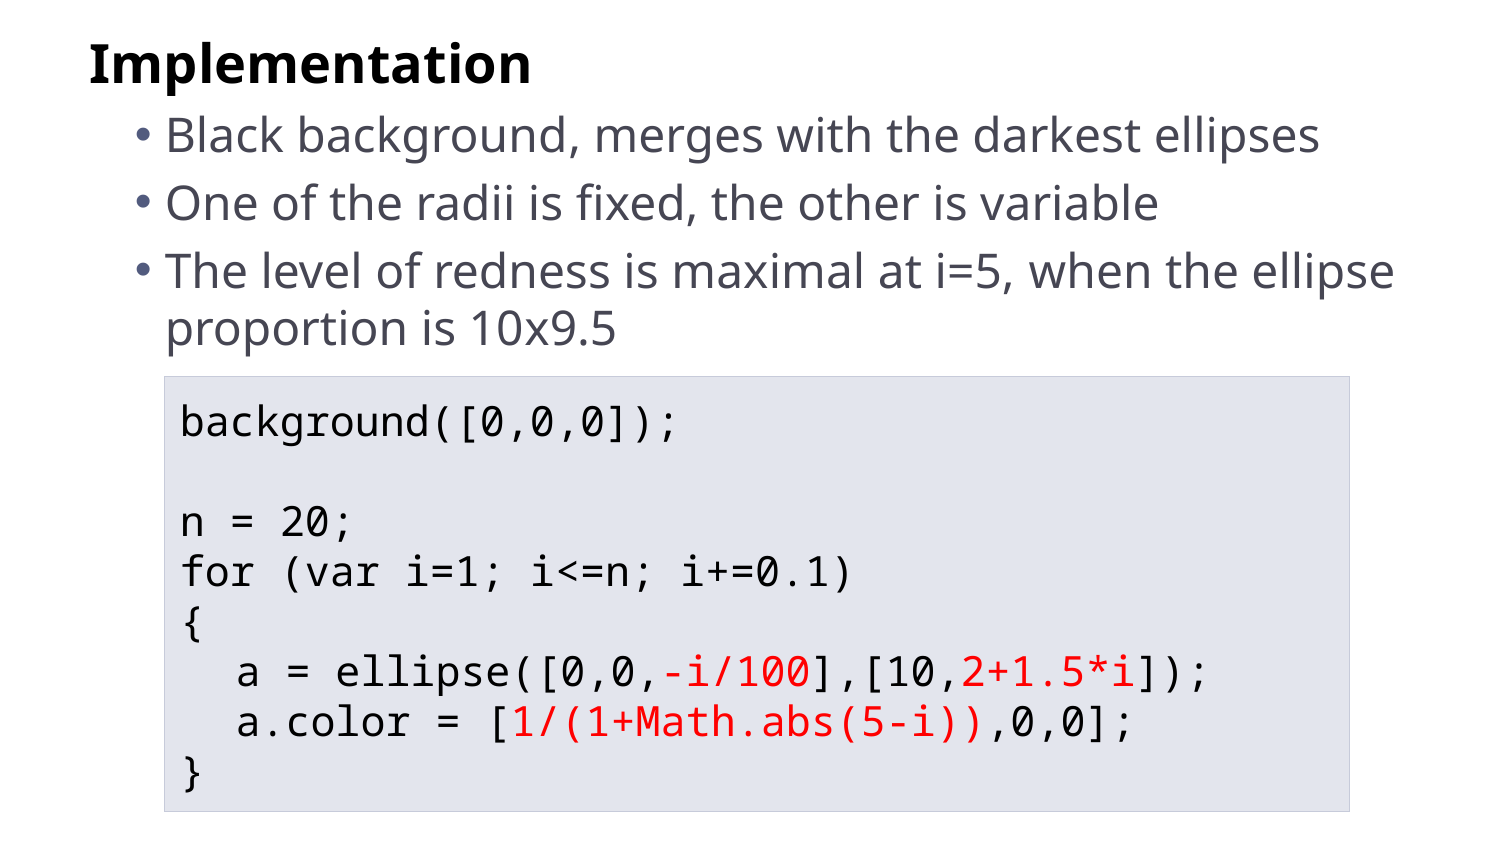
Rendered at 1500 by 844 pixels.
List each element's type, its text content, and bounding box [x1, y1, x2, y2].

list Implementation Black background, merges with the darkest ellipses One of the radii is fixed, the other is variable The level of redness is maximal at i=5, when the ellipse proportion is 10х9.5 [75, 21, 1475, 835]
text_box background([0,0,0]); n = 20; for (var i=1; i<=n; i+=0.1) { a = ellipse([0,0,-i/100],[10,2+1.5*i]); a.color = [1/(1+Math.abs(5-i)),0,0]; } [164, 376, 1350, 812]
